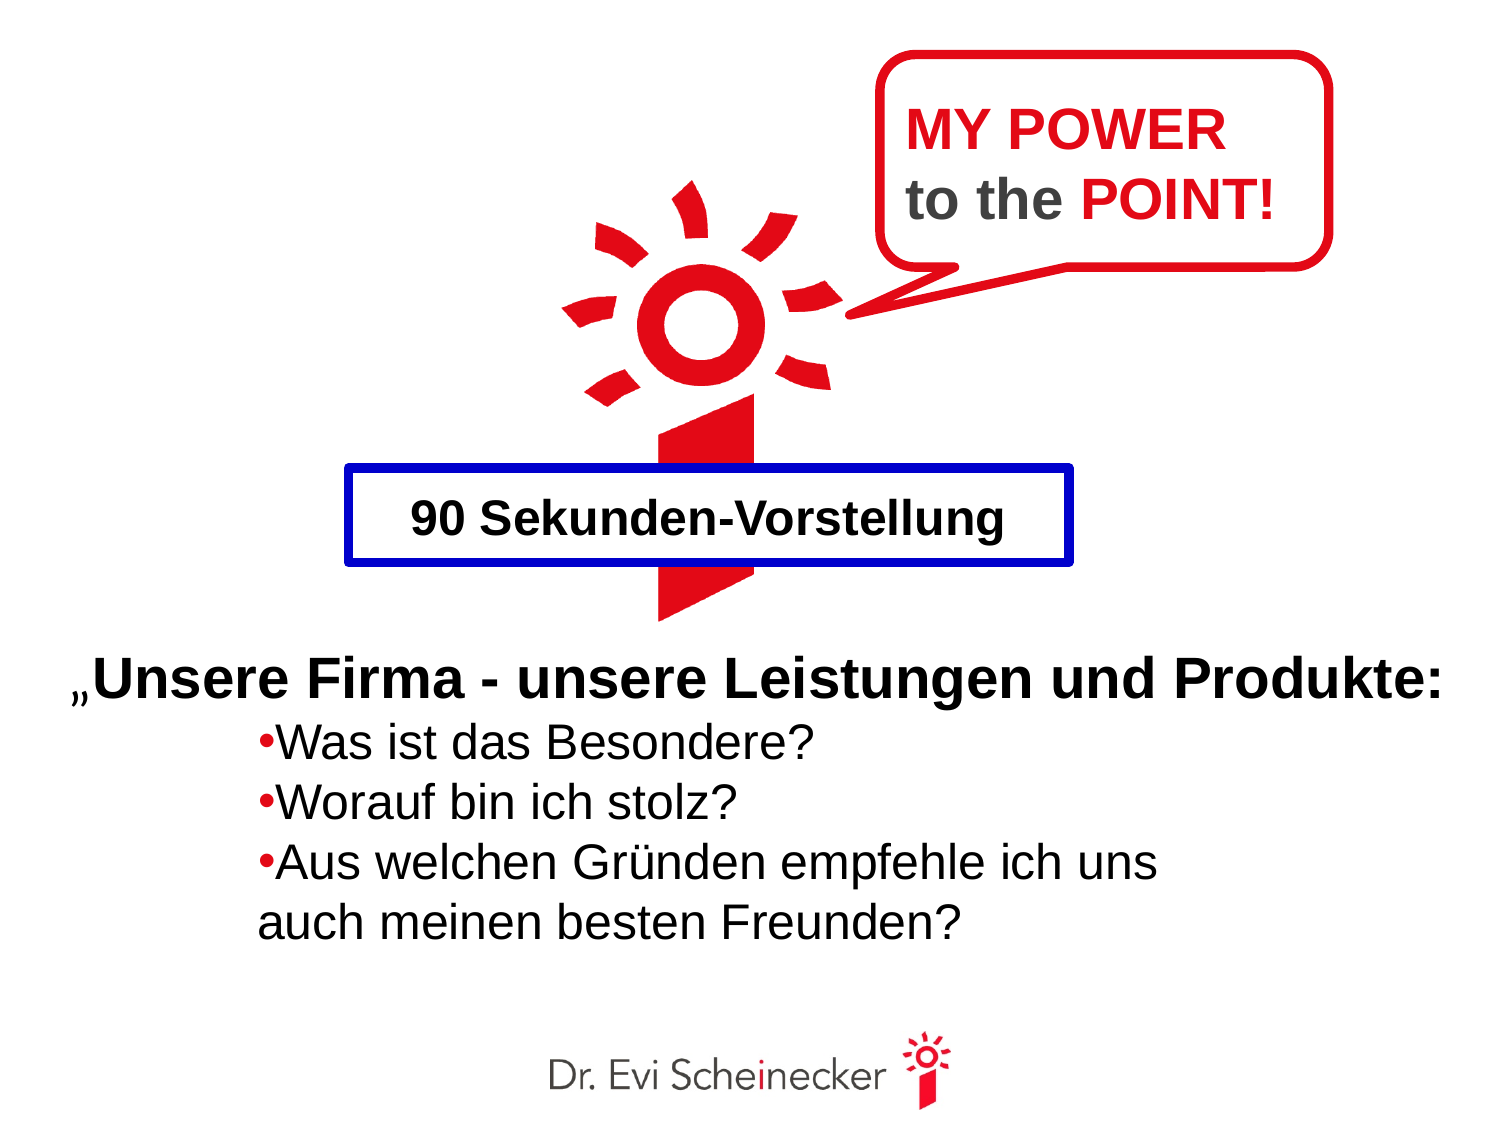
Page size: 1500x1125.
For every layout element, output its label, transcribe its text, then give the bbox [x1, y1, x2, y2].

text_box MY POWER to the POINT! [847, 52, 1331, 318]
picture [550, 1031, 951, 1110]
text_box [560, 179, 843, 622]
text_box 90 Sekunden-Vorstellung [346, 466, 555, 564]
text_box „Unsere Firma - unsere Leistungen und Produkte: Was ist das Besondere? Worauf bin ich stolz? Aus welchen Gründen empfehle ich uns auch meinen besten Freunden? [53, 562, 1471, 958]
text_box 90 Sekunden-Vorstellung [846, 466, 1071, 564]
